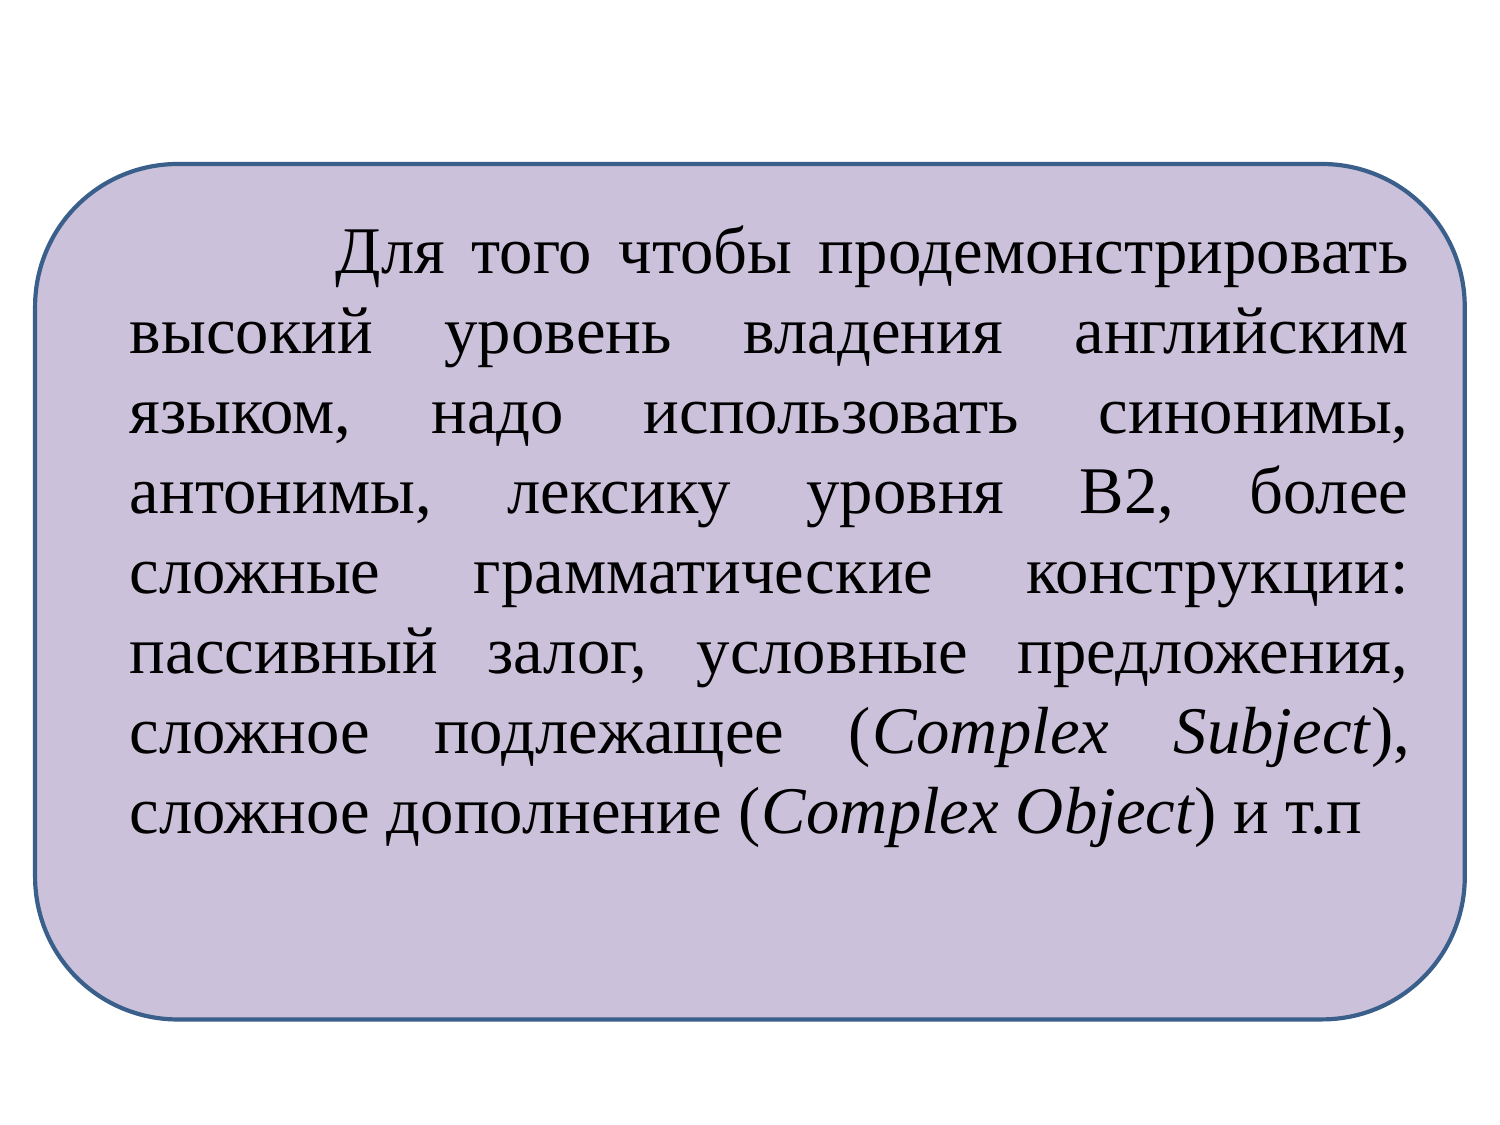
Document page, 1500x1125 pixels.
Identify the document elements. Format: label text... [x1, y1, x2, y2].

text_box [1425, 204, 1467, 979]
text_box [32, 225, 58, 959]
list Для того чтобы продемонстрировать высокий уровень владения английским языком, надо использовать синонимы, антонимы, лексику уровня В2, более сложные грамматические конструкции: пассивный залог, условные предложения, сложное подлежащее (Complex Subject), сложное дополнение (Complex Object) и т.п [58, 105, 1425, 1041]
